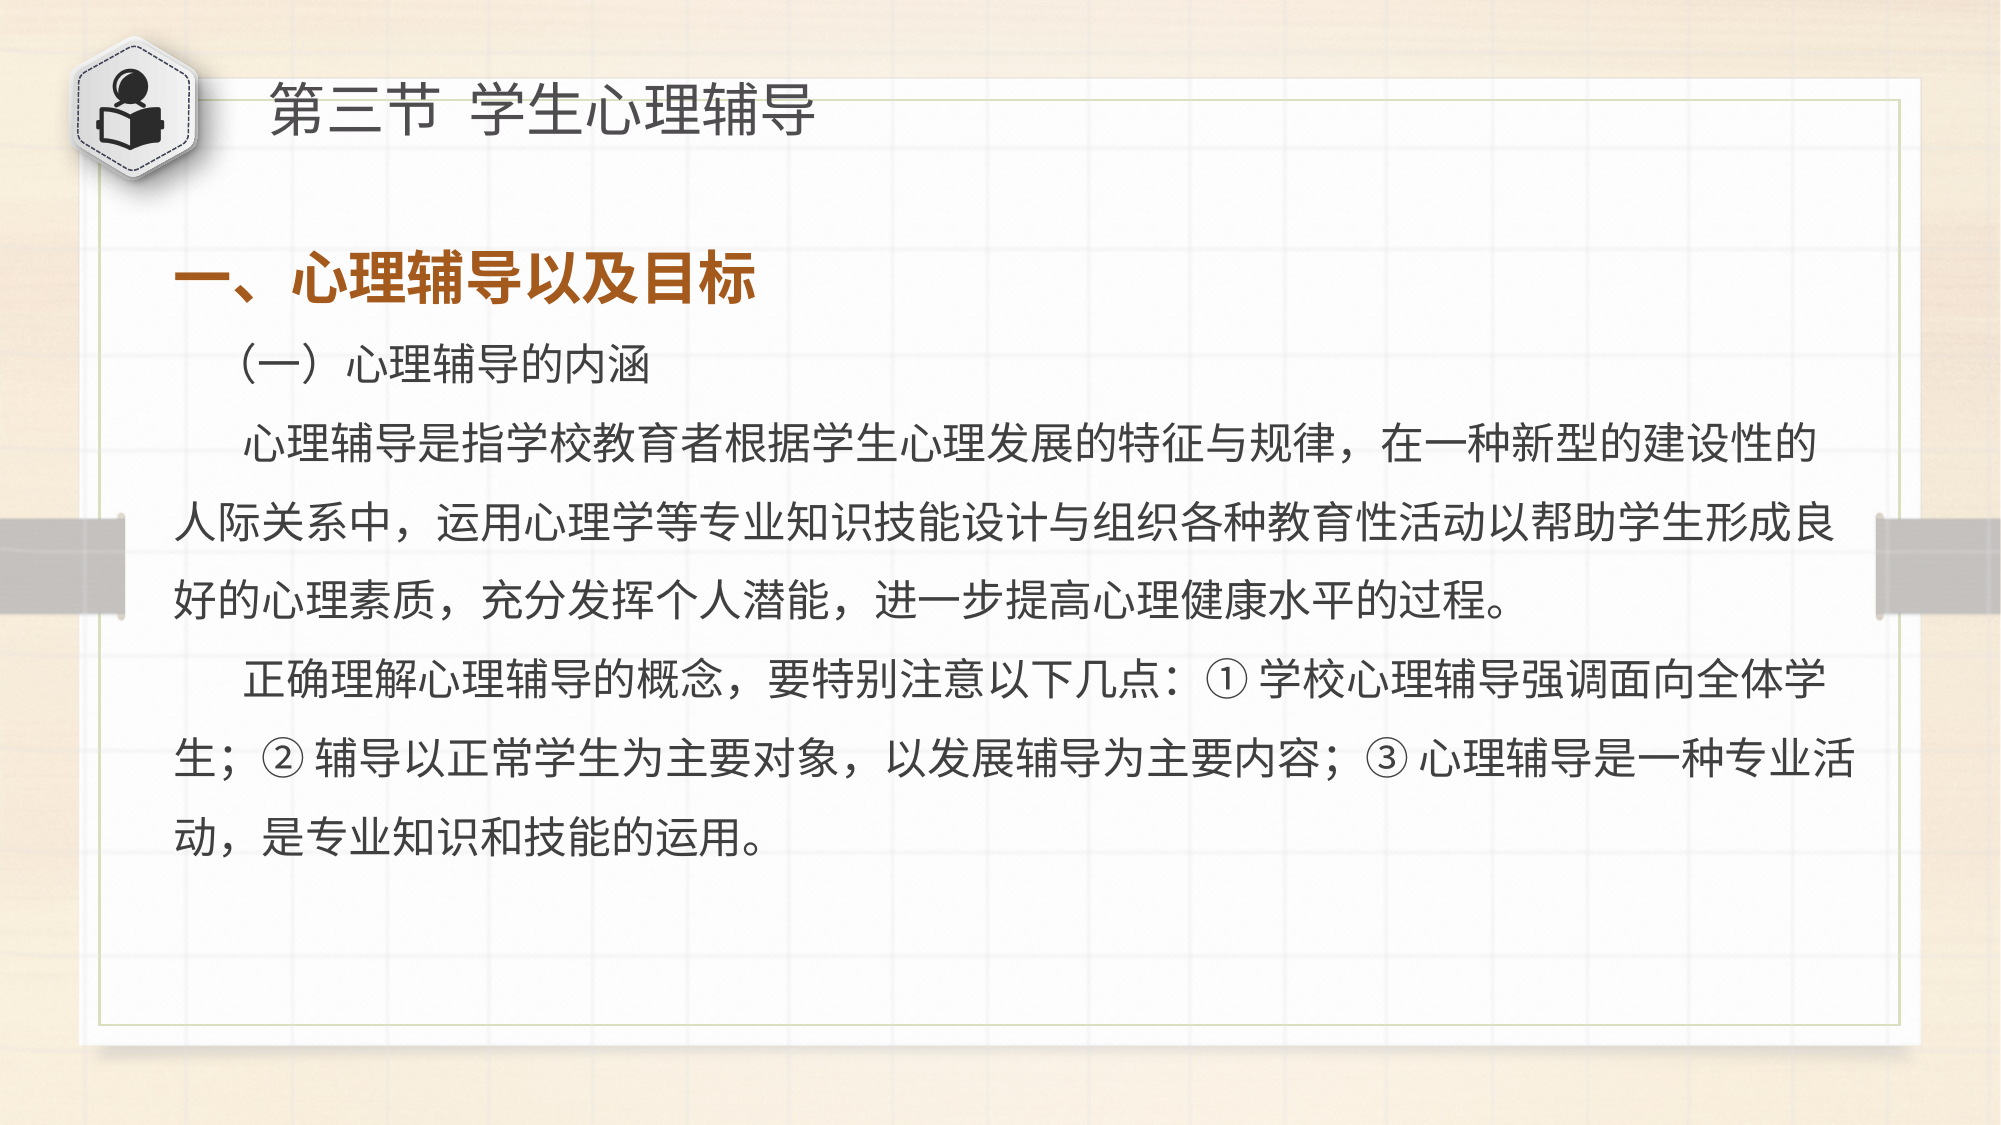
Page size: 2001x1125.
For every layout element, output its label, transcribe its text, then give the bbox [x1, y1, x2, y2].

text_box 一、心理辅导以及目标 （一）心理辅导的内涵 心理辅导是指学校教育者根据学生心理发展的特征与规律，在一种新型的建设性的 人际关系中，运用心理学等专业知识技能设计与组织各种教育性活动以帮助学生形成良 好的心理素质，充分发挥个人潜能，进一步提高心理健康水平的过程。 正确理解心理辅导的概念，要特别注意以下几点：① 学校心理辅导强调面向全体学 生；② 辅导以正常学生为主要对象，以发展辅导为主要内容；③ 心理辅导是一种专业活 动，是专业知识和技能的运用。 [159, 198, 1879, 1027]
text_box 第三节 学生心理辅导 [253, 65, 1660, 150]
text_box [61, 43, 206, 173]
picture [0, 0, 2001, 1125]
